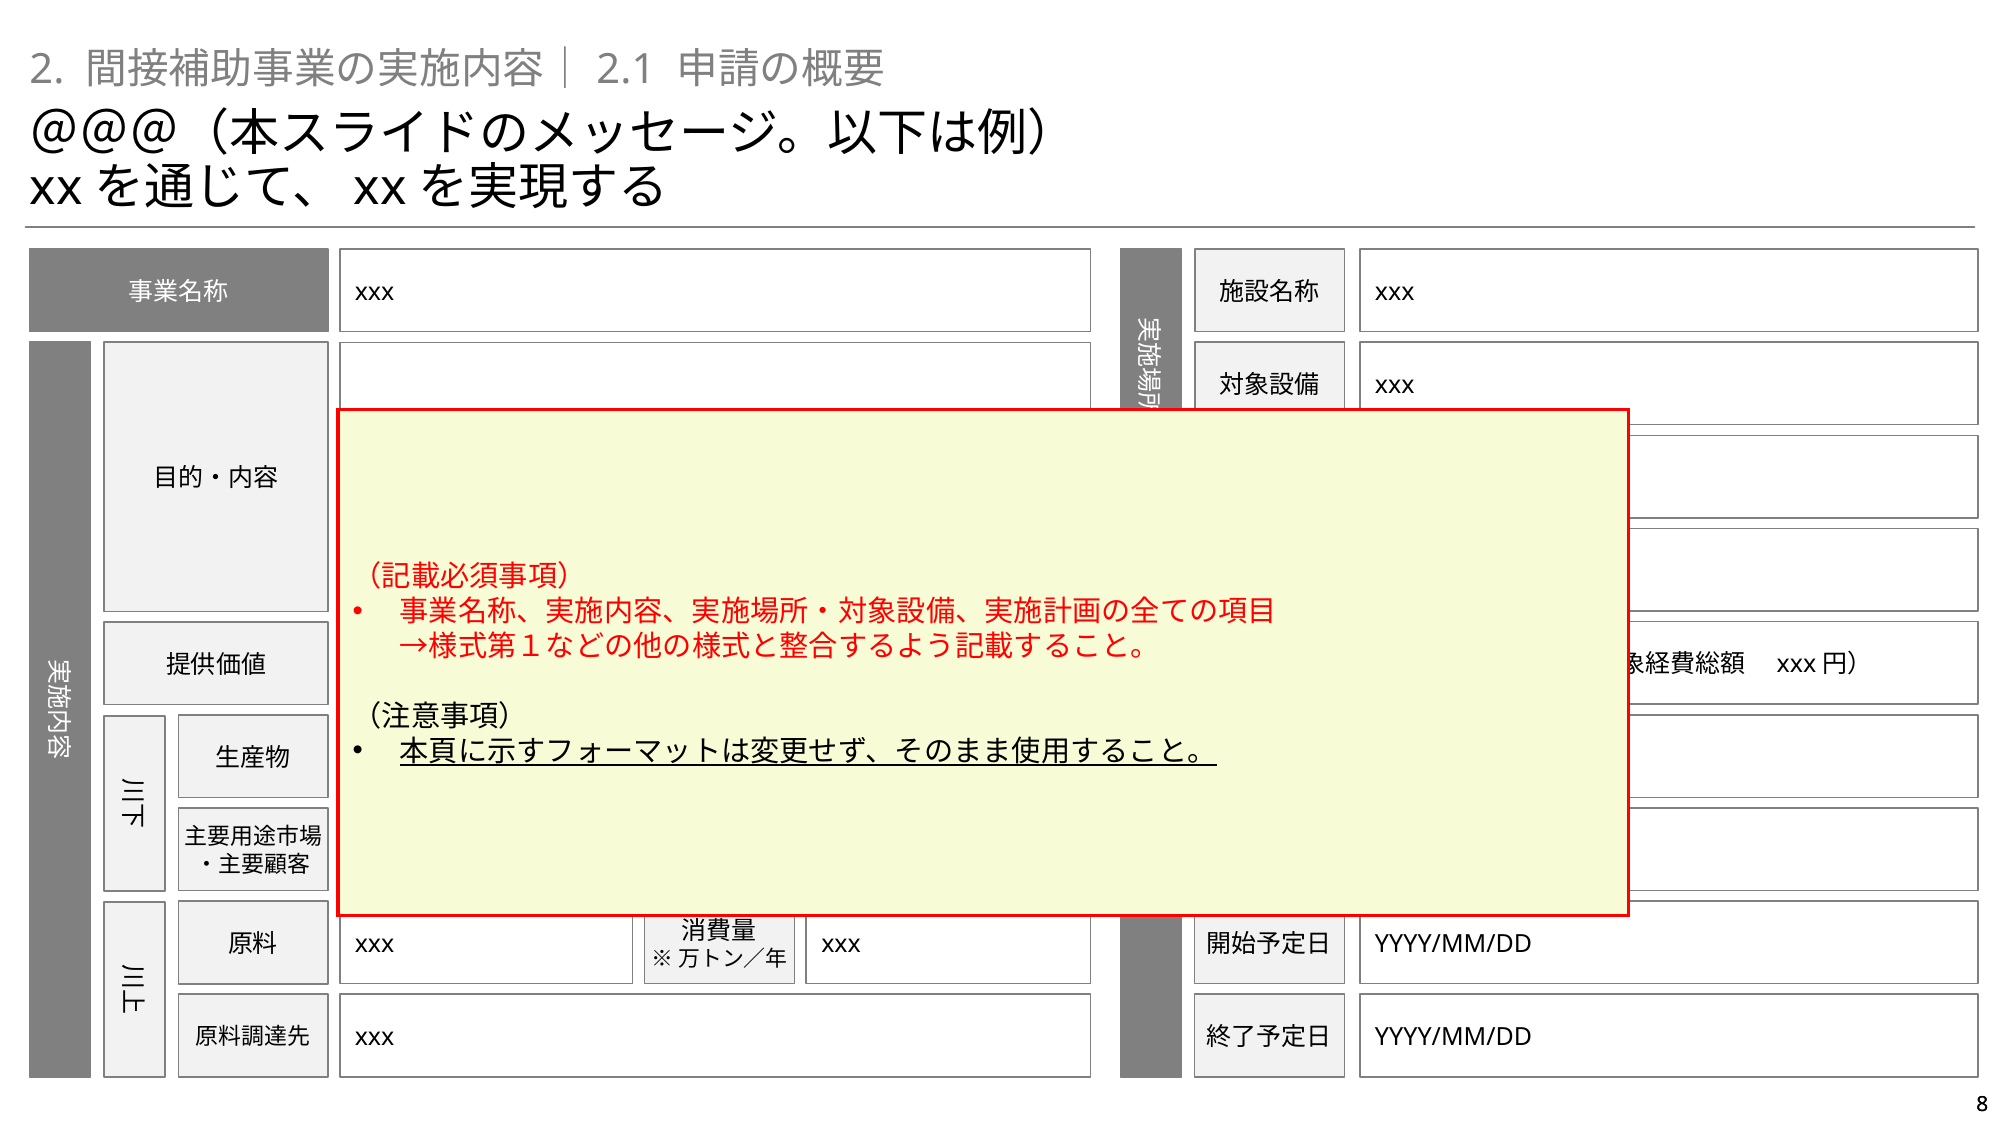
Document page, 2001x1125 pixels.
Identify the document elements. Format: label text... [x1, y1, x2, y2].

text_box 実施内容 [28, 340, 92, 1078]
text_box xxx [1630, 527, 1979, 613]
text_box ＠＠＠（本スライドのメッセージ。以下は例） xxを通じて、xxを実現する [29, 107, 1875, 216]
text_box 事業名称 [28, 247, 330, 333]
text_box xxx [805, 917, 1092, 985]
text_box （記載必須事項） 事業名称、実施内容、実施場所・対象設備、実施計画の全ての項目 →様式第１などの他の様式と整合するよう記載すること。 （注意事項） 本頁に示すフォーマットは変更せず、そのまま使用すること。 [336, 408, 1630, 917]
text_box 消費量 ※万トン／年 [643, 917, 796, 985]
text_box xxx円（うち、補助対象経費総額 xxx円） [1630, 620, 1979, 706]
text_box xxx円 [1630, 713, 1979, 799]
text_box xxx [1358, 247, 1979, 333]
text_box 原料調達先 [177, 993, 330, 1078]
text_box 主要用途市場 ・主要顧客 [177, 806, 330, 892]
text_box 川上 [102, 900, 167, 1078]
text_box 投資計画 [1119, 917, 1183, 1078]
text_box YYYY/MM/DD [1358, 899, 1979, 985]
text_box 実施場所・対象設備 [1119, 247, 1183, 408]
text_box 川下 [102, 715, 167, 893]
text_box 開始予定日 [1193, 917, 1346, 985]
text_box 原料 [177, 900, 330, 985]
text_box xxx [1358, 341, 1979, 426]
text_box 終了予定日 [1193, 993, 1346, 1078]
text_box 2. 間接補助事業の実施内容｜2.1 申請の概要 [29, 47, 1802, 94]
text_box 対象設備 [1193, 340, 1346, 408]
text_box xxx [338, 341, 1092, 408]
text_box xxx [1630, 434, 1979, 519]
text_box xxx [338, 993, 1092, 1078]
text_box xxx円 [1630, 806, 1979, 892]
text_box xxx [338, 247, 1092, 333]
text_box 目的・内容 [102, 341, 330, 613]
text_box 生産物 [177, 713, 330, 799]
text_box YYYY/MM/DD [1358, 993, 1979, 1078]
text_box xxx [338, 917, 634, 985]
text_box 提供価値 [102, 620, 330, 706]
text_box 施設名称 [1193, 247, 1346, 333]
